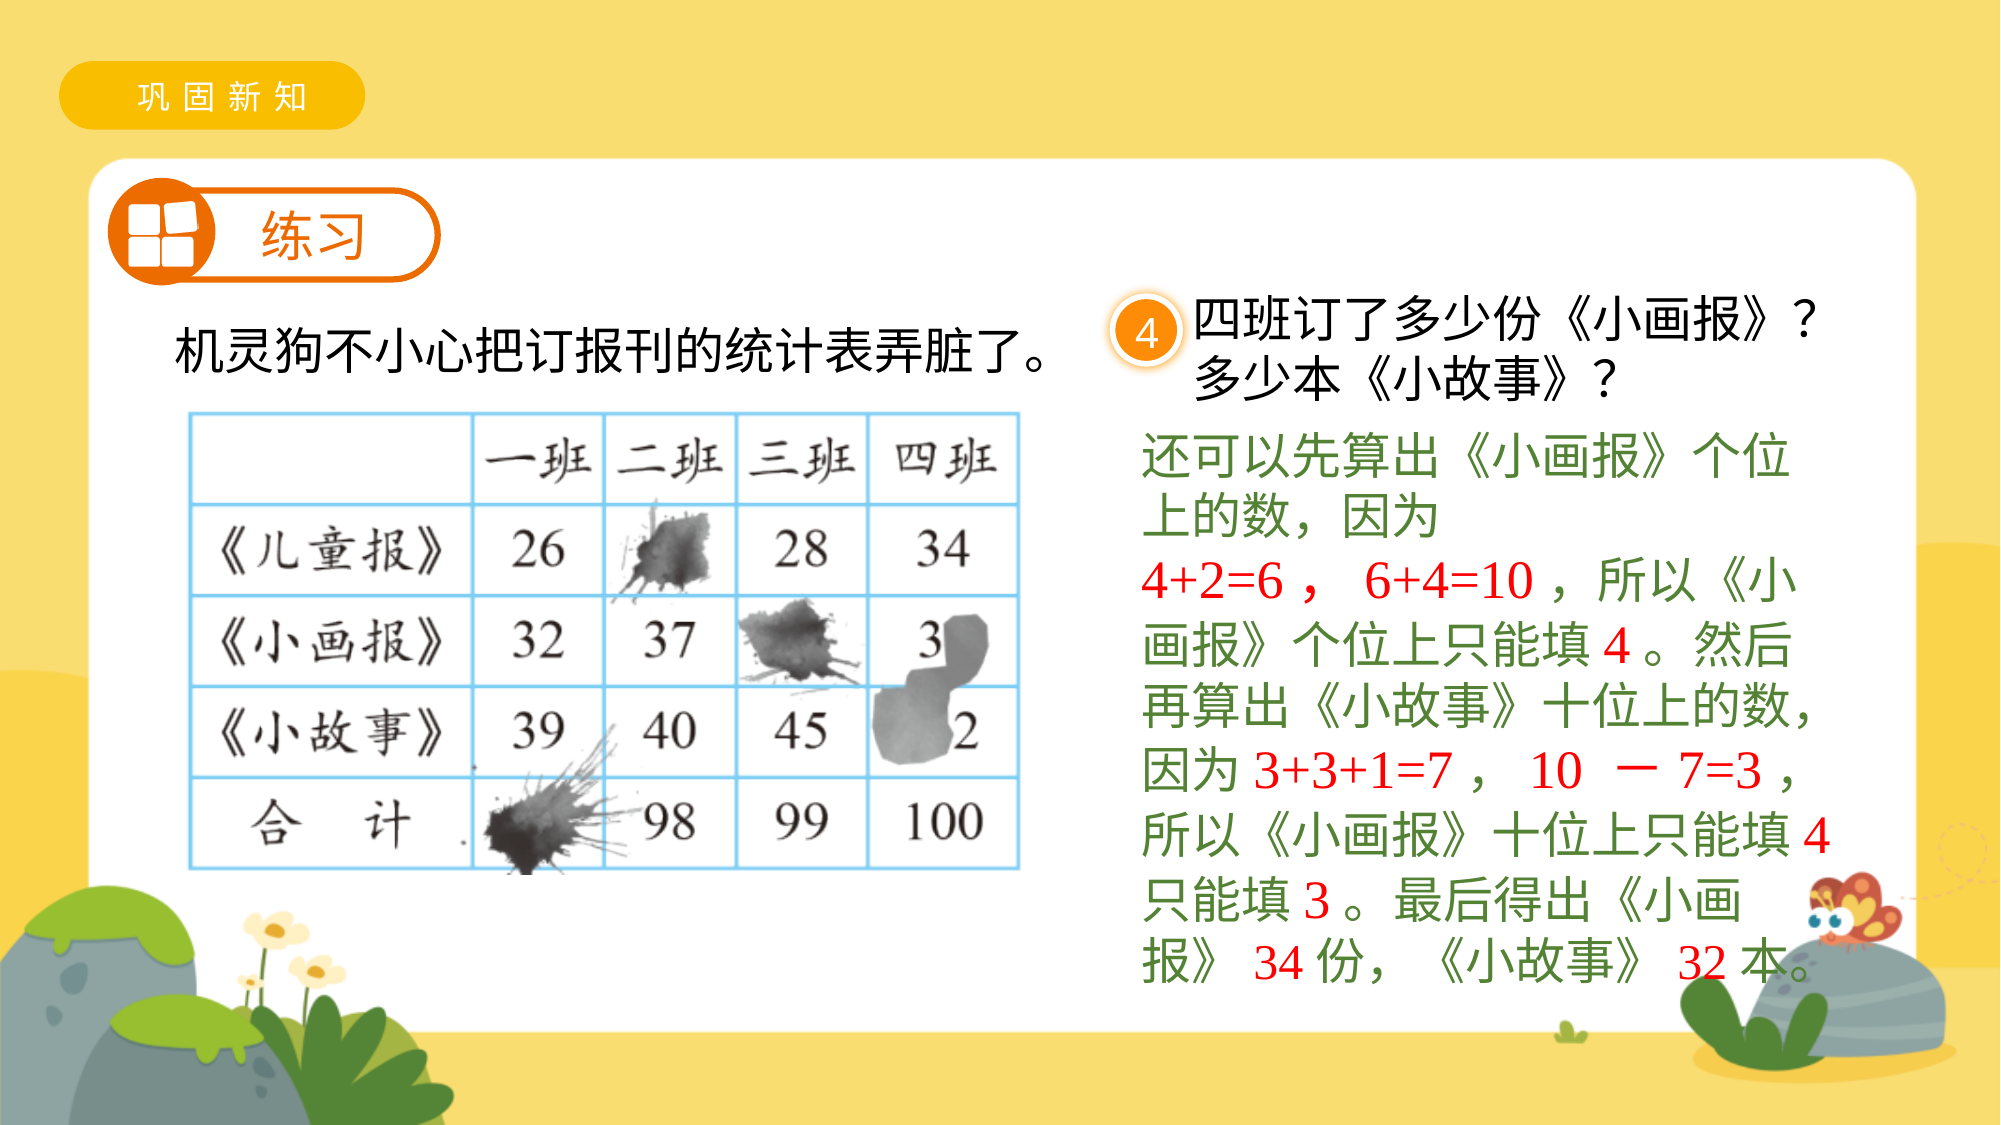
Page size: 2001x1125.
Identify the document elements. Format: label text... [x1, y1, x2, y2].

text_box [1130, 295, 1162, 299]
text_box 巩固新知 [111, 68, 333, 124]
text_box 4 [1120, 299, 1175, 365]
picture [0, 0, 2001, 1125]
text_box 机灵狗不小心把订报刊的统计表弄脏了。 [159, 311, 1070, 387]
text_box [107, 177, 438, 286]
text_box 还可以先算出《小画报》个位上的数，因为4+2=6，6+4=10，所以《小画报》个位上只能填4。然后再算出《小故事》十位上的数，因为3+3+1=7，10 －7=3，所以《小画报》十位上只能填4只能填3。最后得出《小画报》34份，《小故事》32本。 [1126, 416, 1846, 997]
text_box 四班订了多少份《小画报》？多少本《小故事》？ [1177, 280, 1860, 416]
text_box [1111, 307, 1120, 353]
